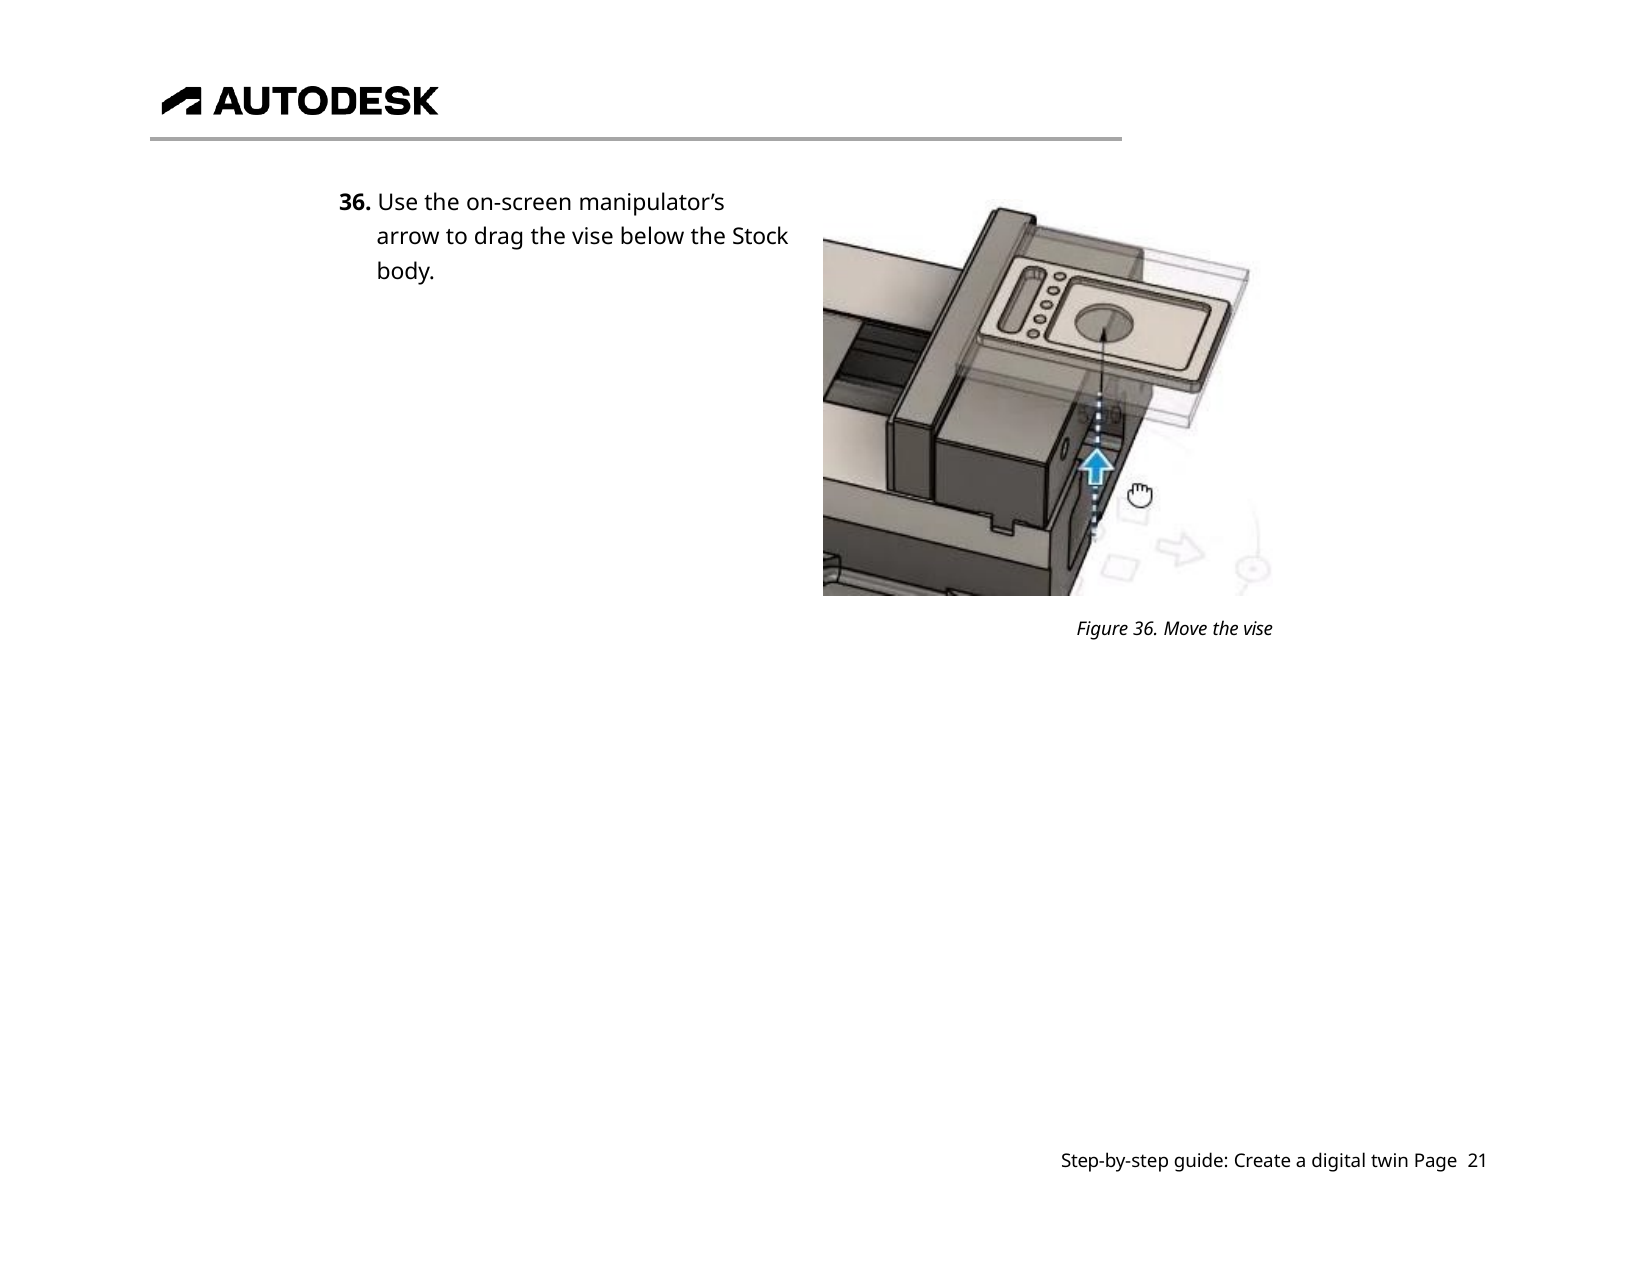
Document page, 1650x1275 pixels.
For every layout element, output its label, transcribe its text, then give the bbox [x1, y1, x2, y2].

picture [161, 86, 439, 115]
text_box Figure 36. Move the vise [1074, 614, 1294, 639]
picture [822, 198, 1274, 597]
slide_number Step-by-step guide: Create a digital twin Page 20 [1059, 1145, 1509, 1275]
text_box 36. Use the on-screen manipulator’s arrow to drag the vise below the Stock body. [337, 178, 796, 284]
